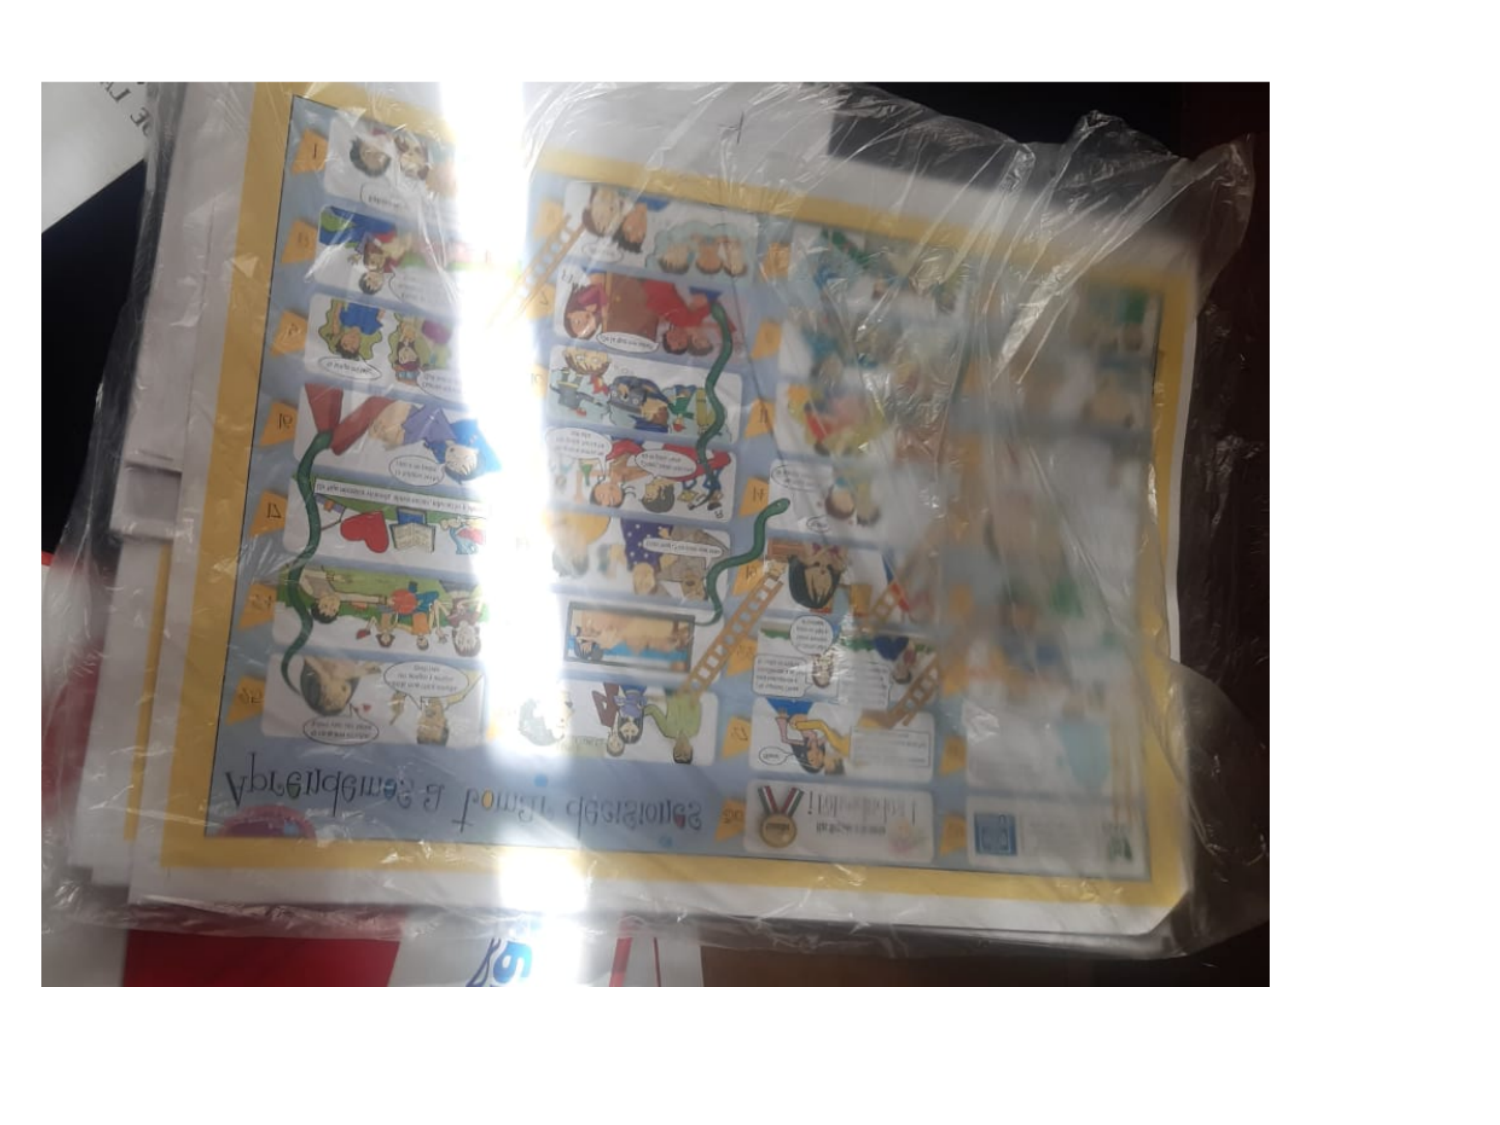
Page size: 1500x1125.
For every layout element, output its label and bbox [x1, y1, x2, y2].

picture [41, 0, 1270, 1125]
